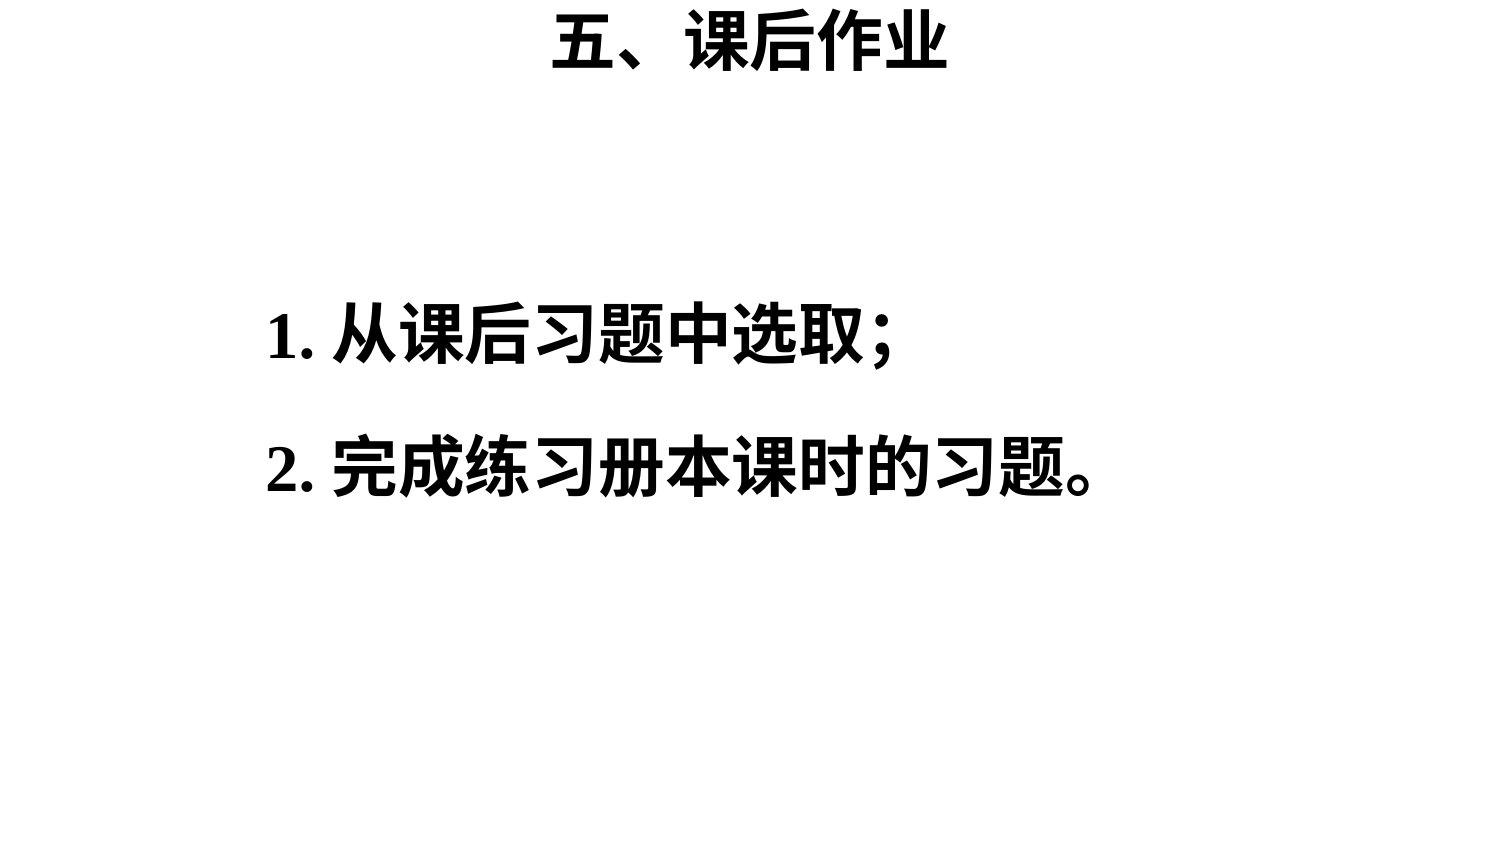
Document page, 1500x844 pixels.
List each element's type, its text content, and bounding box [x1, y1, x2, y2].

text_box 1.从课后习题中选取； 2.完成练习册本课时的习题。 [250, 244, 1362, 495]
text_box 五、课后作业 [0, 0, 1500, 87]
